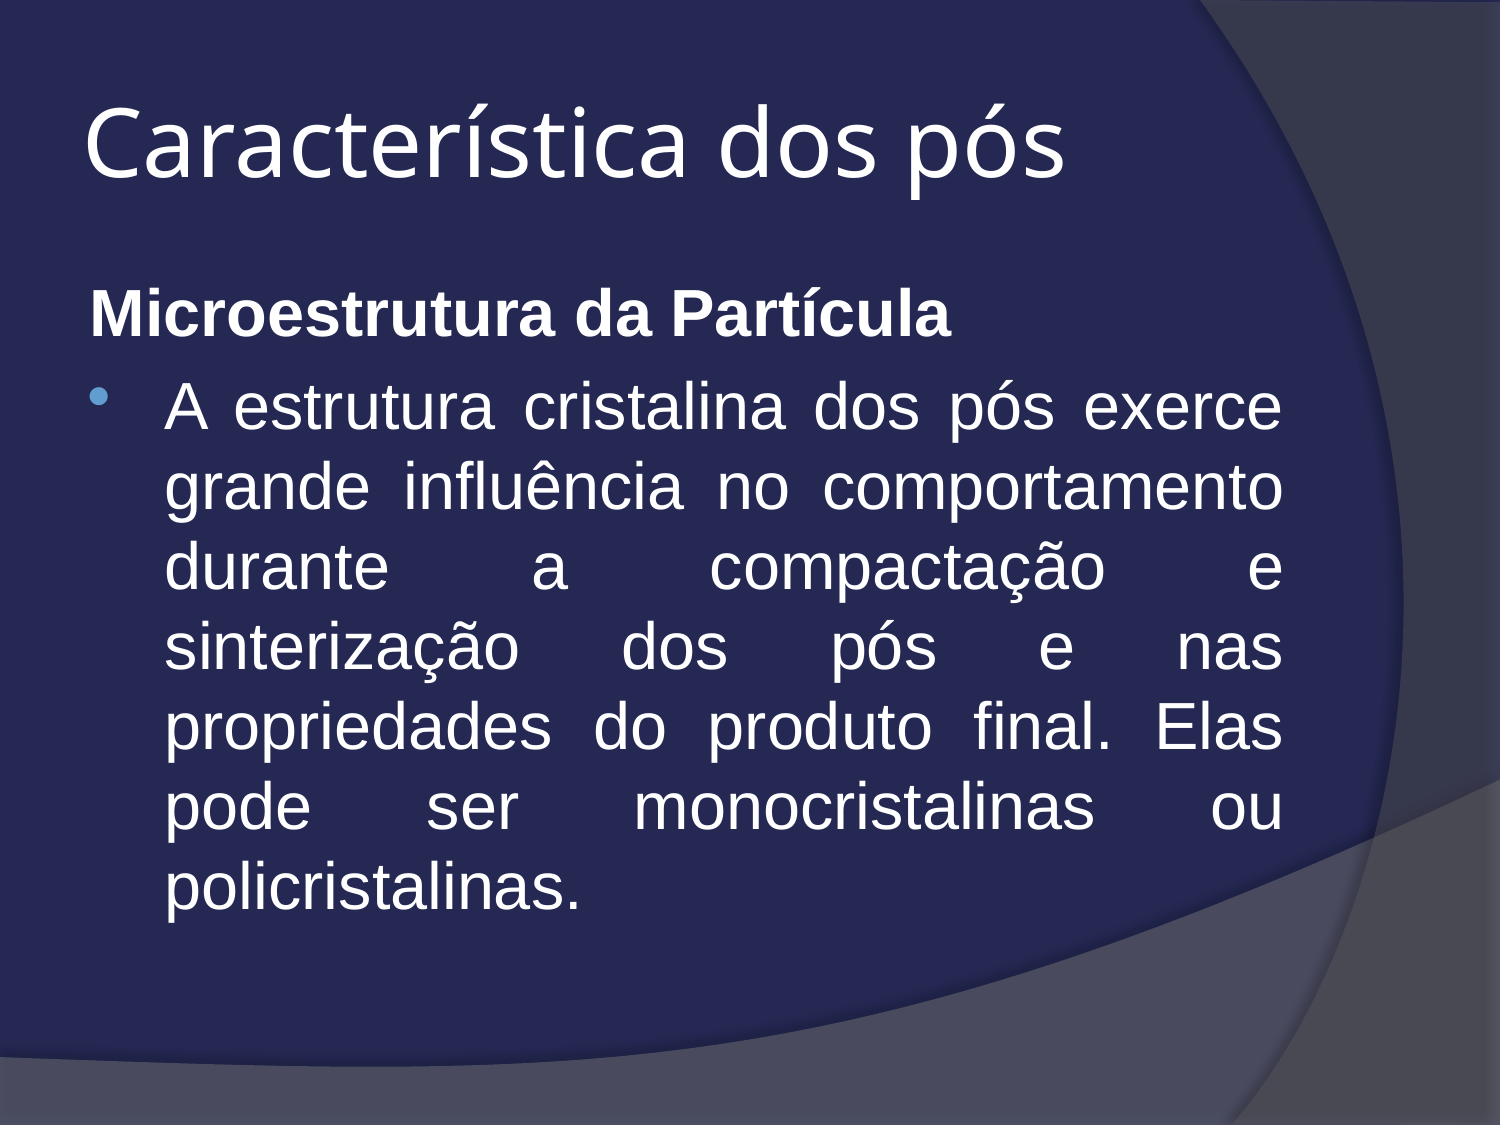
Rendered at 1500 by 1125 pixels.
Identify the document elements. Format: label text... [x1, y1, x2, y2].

list Microestrutura da Partícula A estrutura cristalina dos pós exerce grande influência no comportamento durante a compactação e sinterização dos pós e nas propriedades do produto final. Elas pode ser monocristalinas ou policristalinas. [75, 262, 1300, 1005]
title Característica dos pós [75, 45, 1300, 233]
